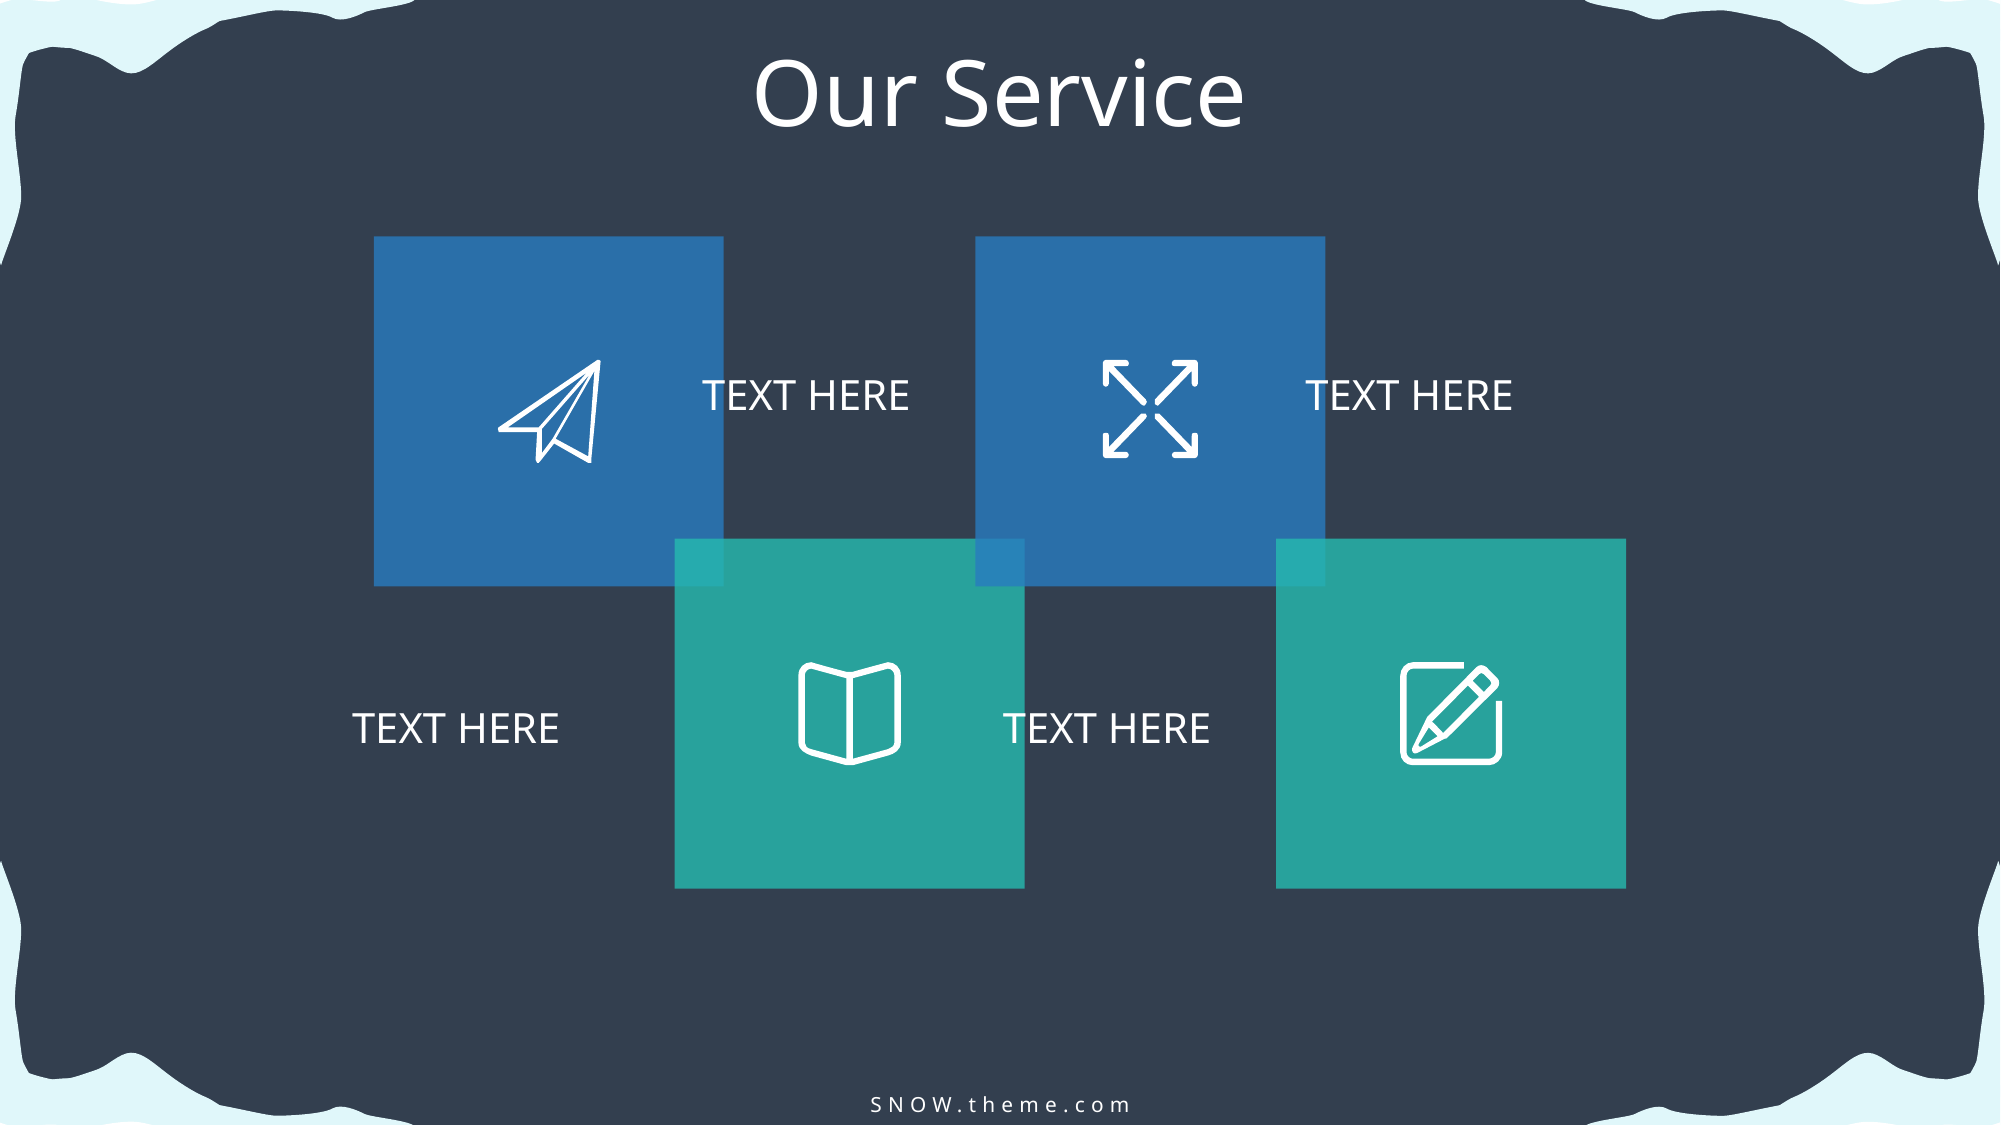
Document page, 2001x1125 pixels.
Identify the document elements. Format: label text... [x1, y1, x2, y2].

text_box TEXT HERE [1290, 361, 1529, 426]
text_box [974, 235, 1326, 587]
text_box TEXT HERE [687, 361, 926, 426]
text_box TEXT HERE [337, 694, 576, 760]
text_box [1275, 538, 1627, 890]
text_box [674, 538, 1026, 890]
text_box [1102, 359, 1147, 406]
text_box [1154, 359, 1198, 406]
text_box [1400, 662, 1503, 766]
text_box [497, 359, 601, 463]
text_box [798, 662, 901, 766]
text_box [1102, 413, 1147, 459]
text_box [373, 235, 725, 587]
text_box TEXT HERE [988, 694, 1227, 760]
text_box [1154, 413, 1198, 459]
text_box Our Service [737, 27, 1263, 153]
